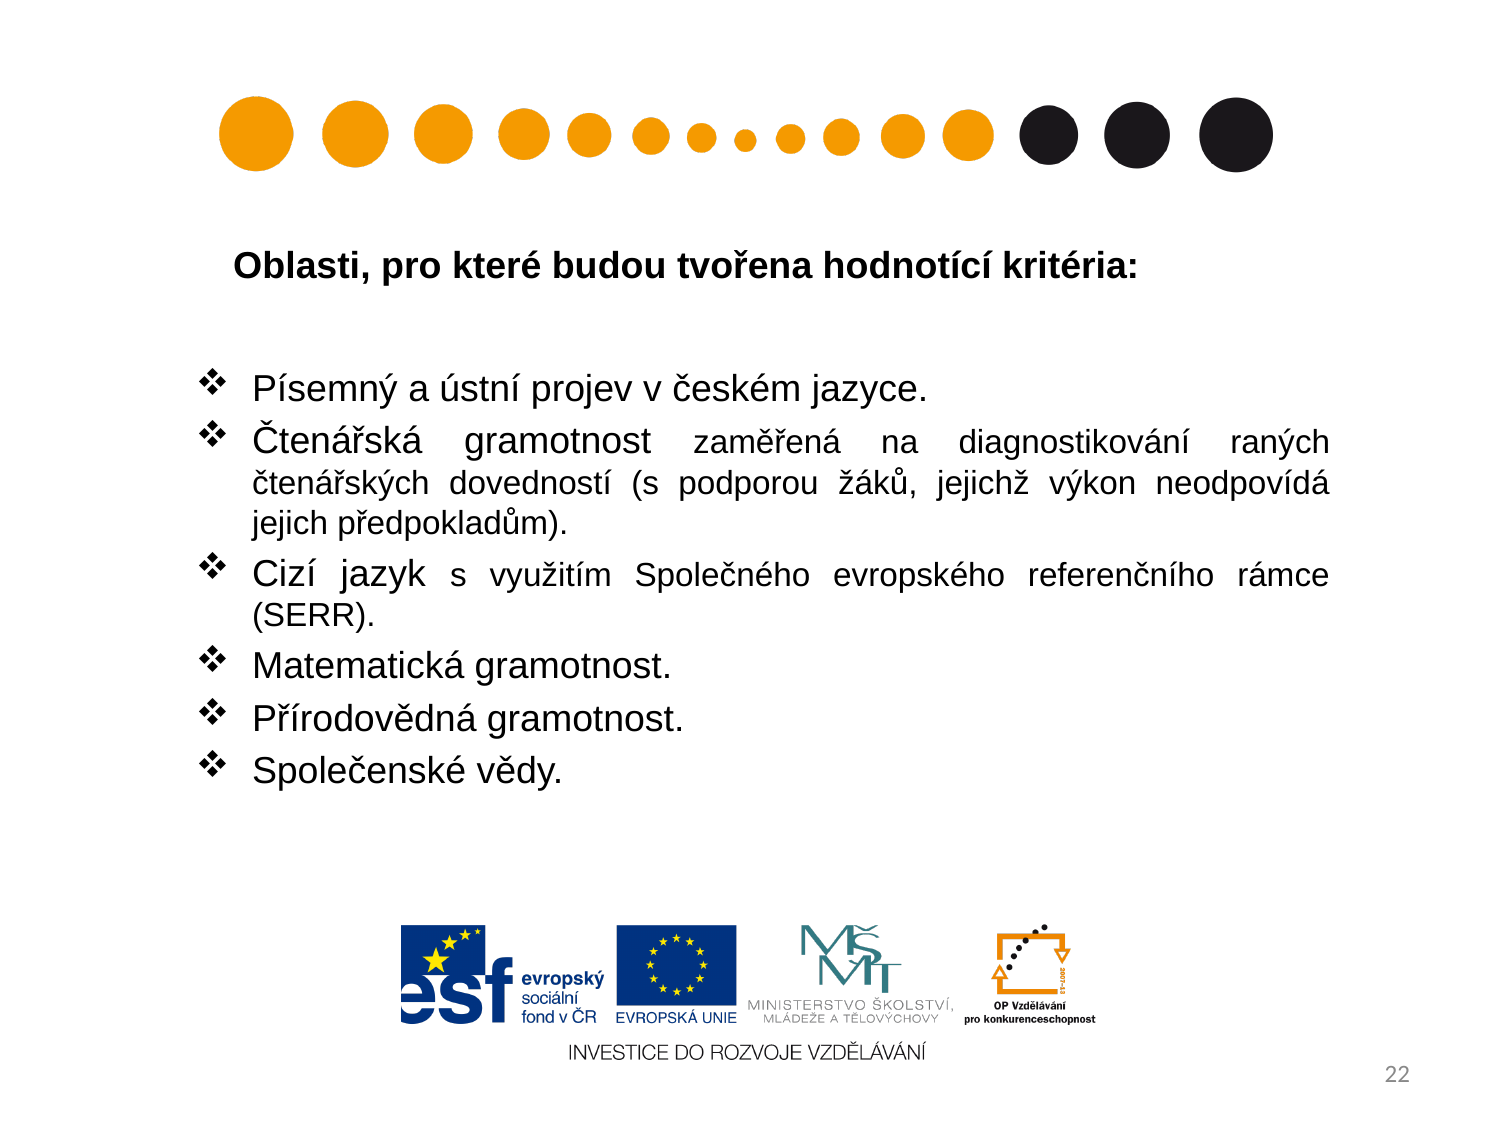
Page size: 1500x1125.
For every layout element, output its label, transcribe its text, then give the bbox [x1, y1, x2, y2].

list Písemný a ústní projev v českém jazyce. Čtenářská gramotnost zaměřená na diagnostikování raných čtenářských dovedností (s podporou žáků, jejichž výkon neodpovídá jejich předpokladům). Cizí jazyk s využitím Společného evropského referenčního rámce (SERR). Matematická gramotnost. Přírodovědná gramotnost. Společenské vědy. [180, 356, 1347, 878]
picture [399, 922, 1100, 1061]
picture [215, 93, 1275, 176]
slide_number 22 [1074, 1042, 1425, 1103]
title Oblasti, pro které budou tvořena hodnotící kritéria: [217, 206, 1278, 321]
